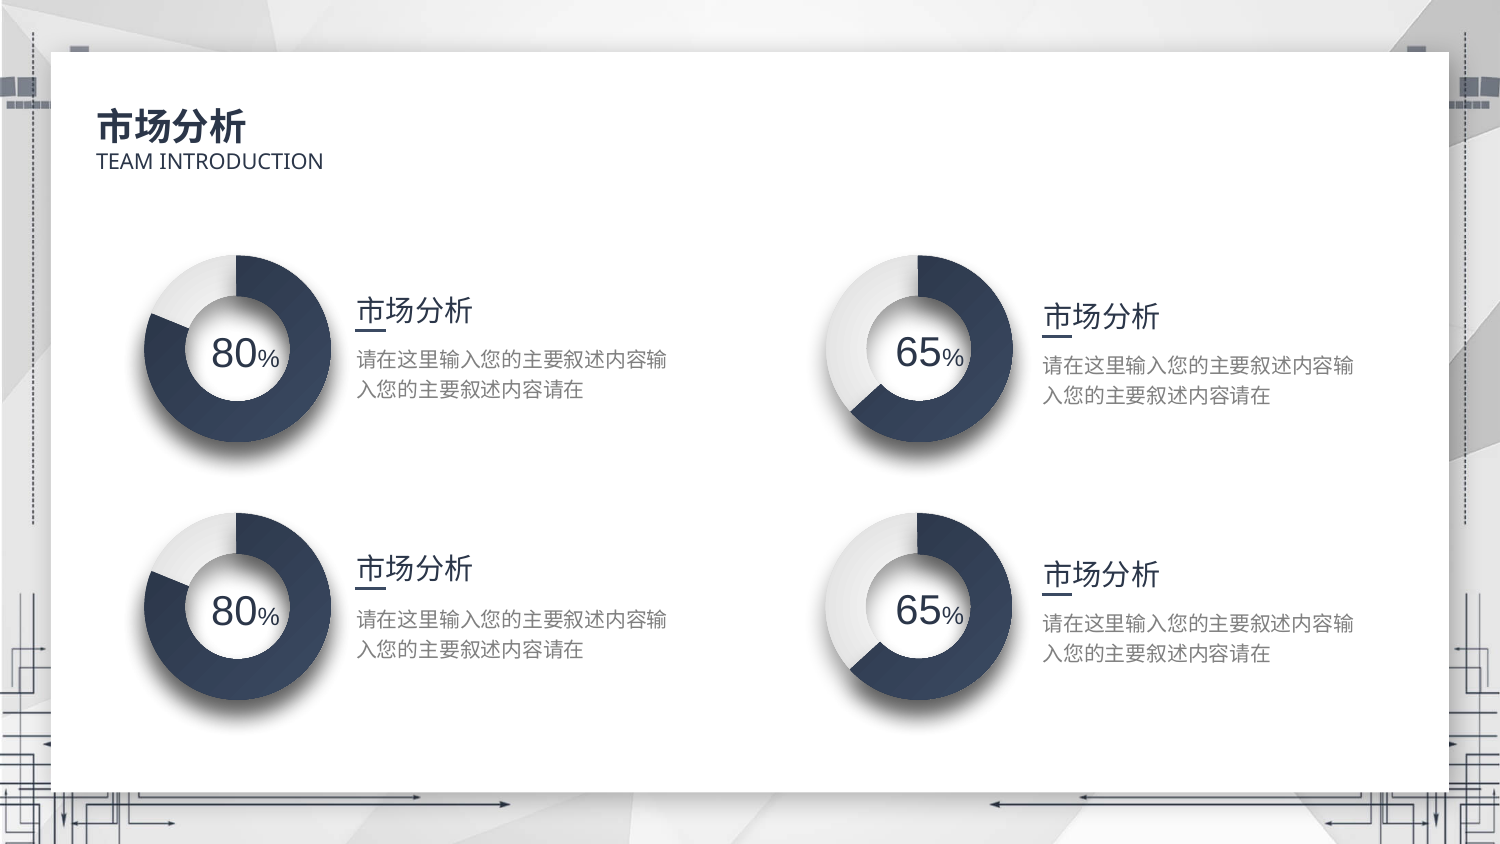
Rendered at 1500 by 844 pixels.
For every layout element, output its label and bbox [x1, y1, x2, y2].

text_box [144, 255, 698, 443]
text_box [826, 255, 1385, 443]
text_box [96, 92, 340, 178]
text_box [144, 512, 698, 700]
text_box [825, 512, 1385, 700]
picture [0, 0, 1500, 844]
